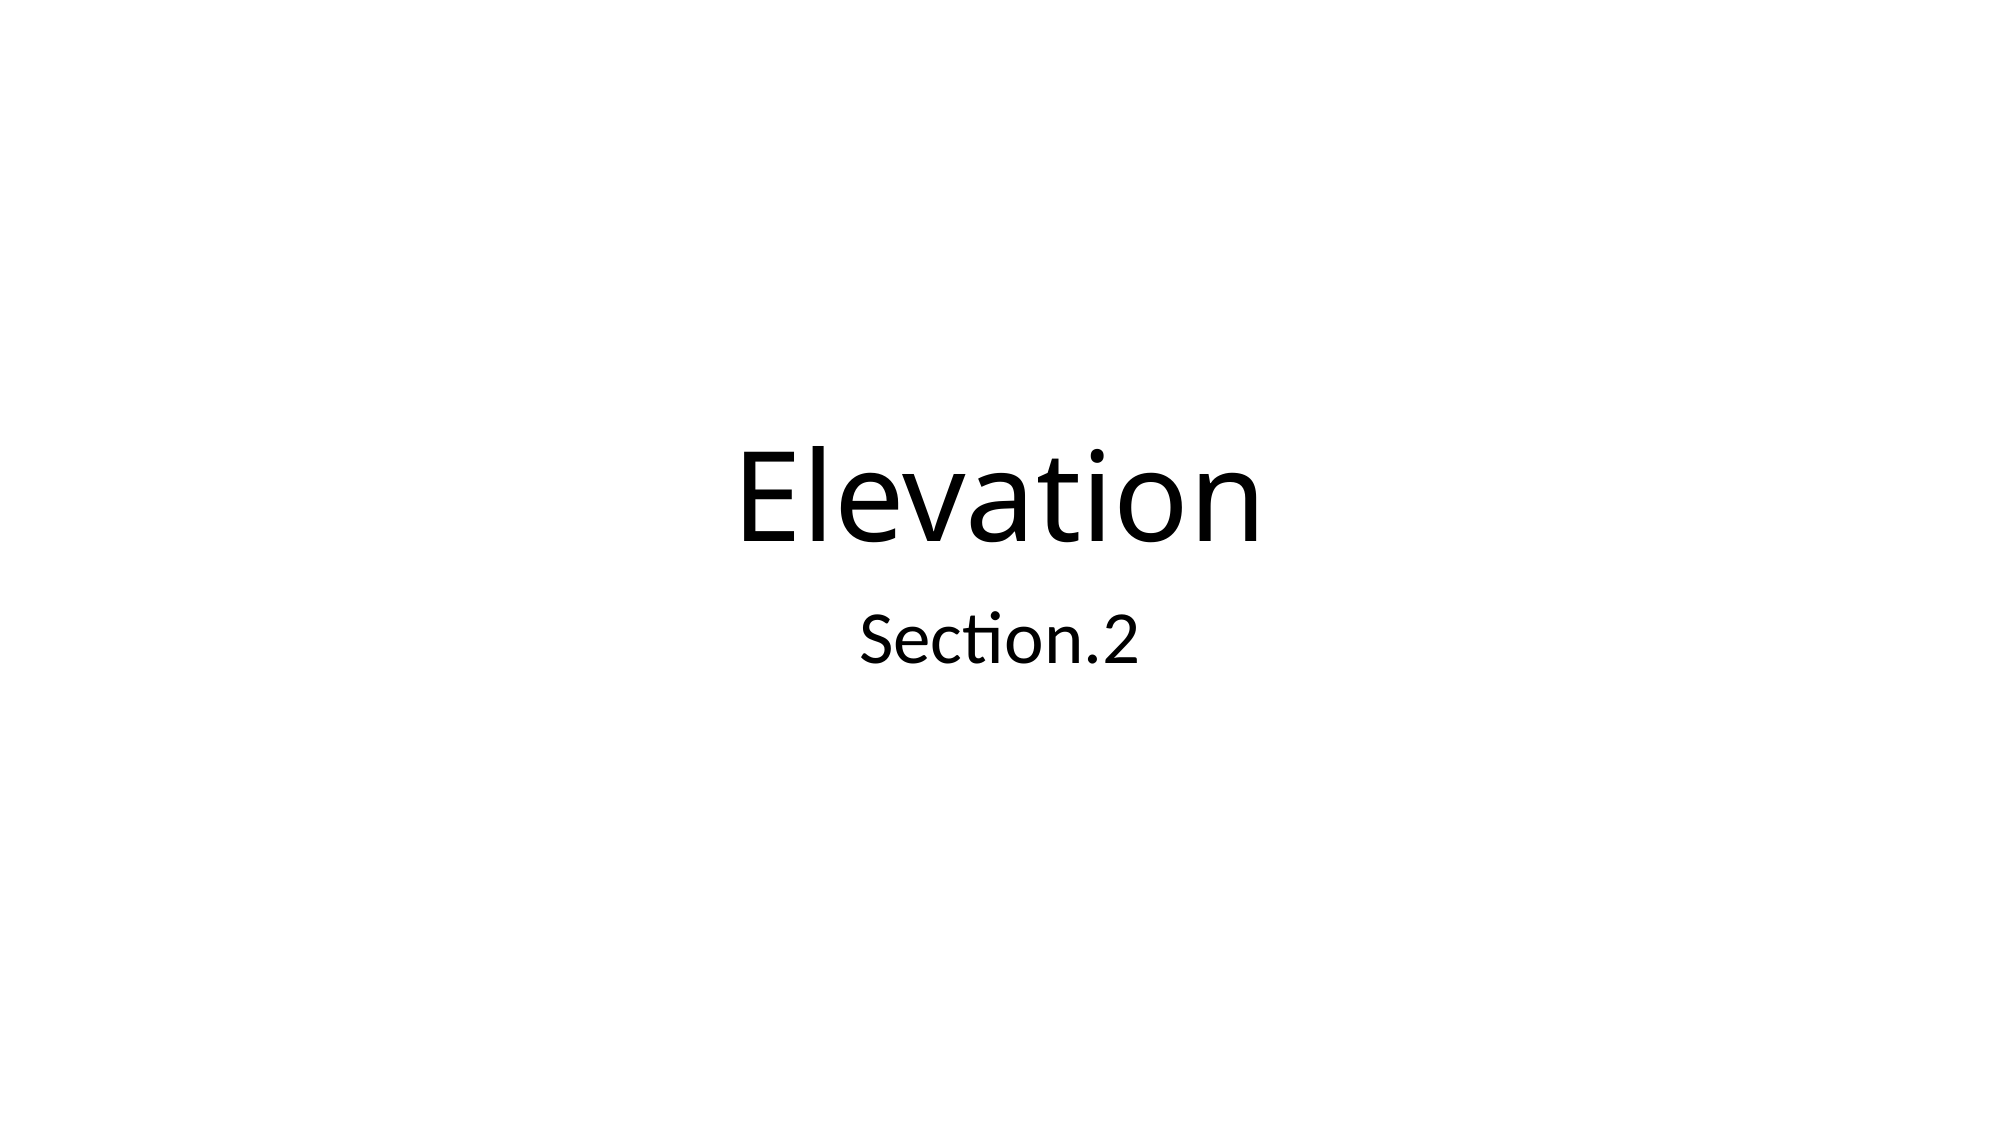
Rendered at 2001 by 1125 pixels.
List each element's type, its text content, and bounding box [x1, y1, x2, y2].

subtitle Section.2 [249, 590, 1750, 863]
title Elevation [249, 184, 1750, 576]
